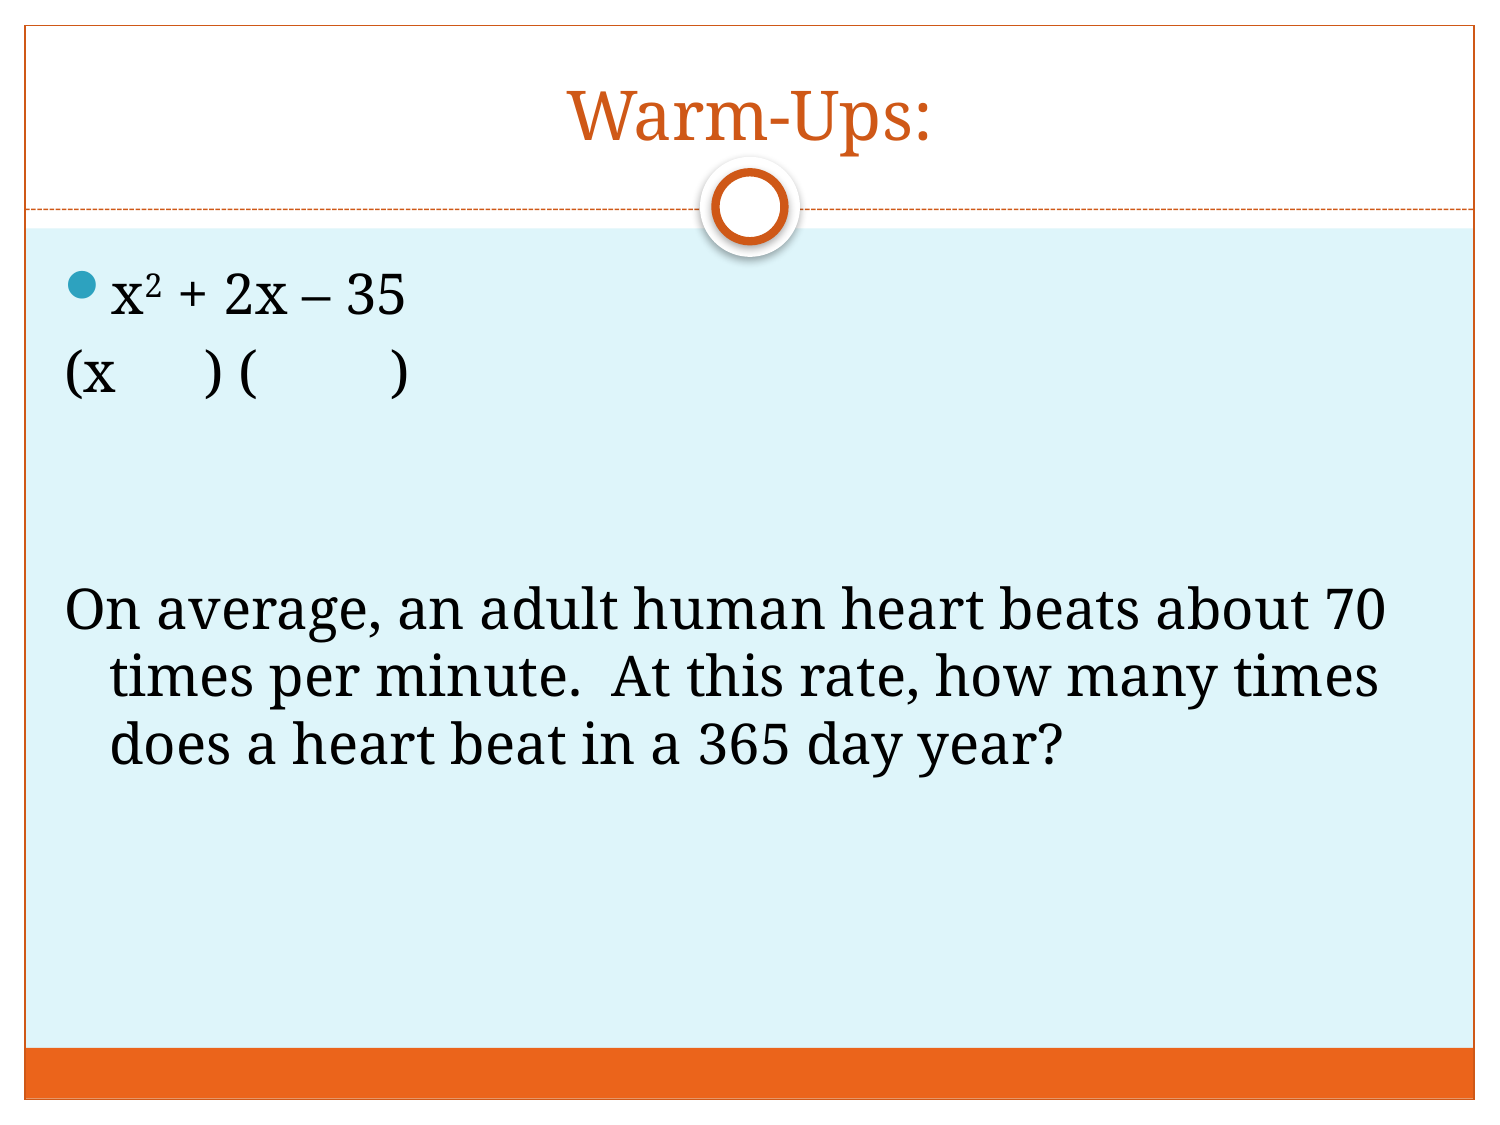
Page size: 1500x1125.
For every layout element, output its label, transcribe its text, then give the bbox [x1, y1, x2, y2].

list x2 + 2x – 35 (x ) ( ) On average, an adult human heart beats about 70 times per minute. At this rate, how many times does a heart beat in a 365 day year? [49, 250, 1445, 1001]
title Warm-Ups: [49, 37, 1450, 162]
